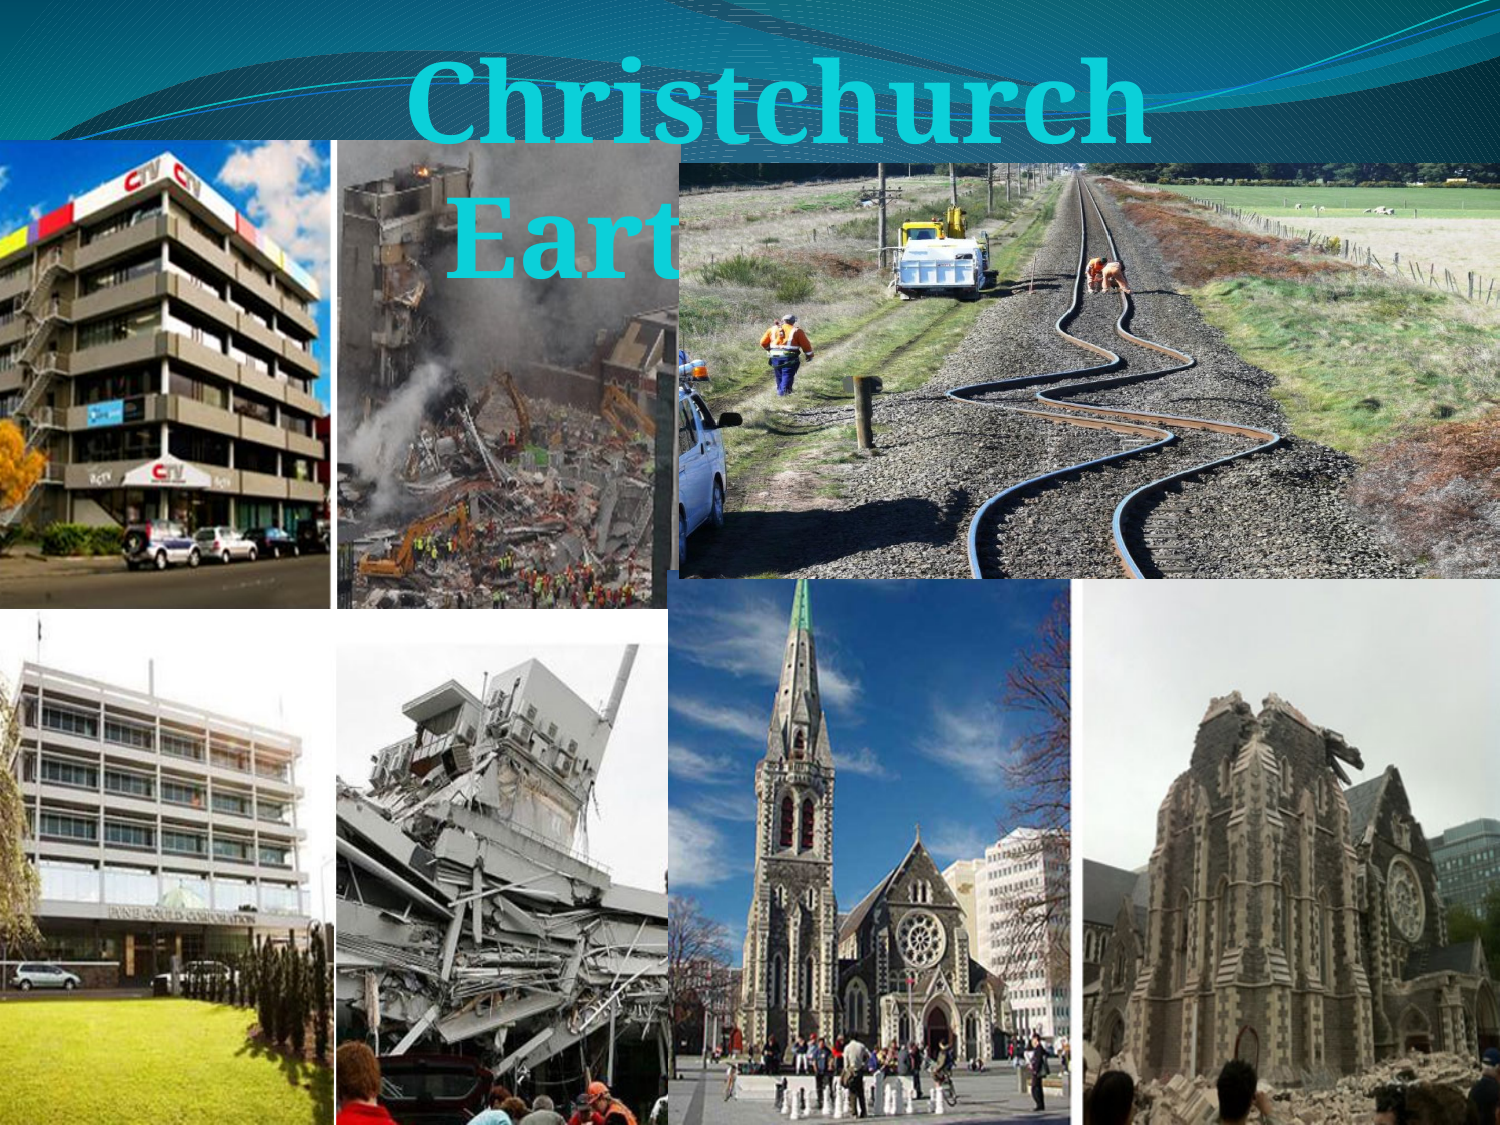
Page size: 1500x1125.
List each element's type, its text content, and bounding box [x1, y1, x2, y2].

text_box Christchurch Earthquake [93, 23, 1465, 163]
picture [0, 140, 1500, 1125]
